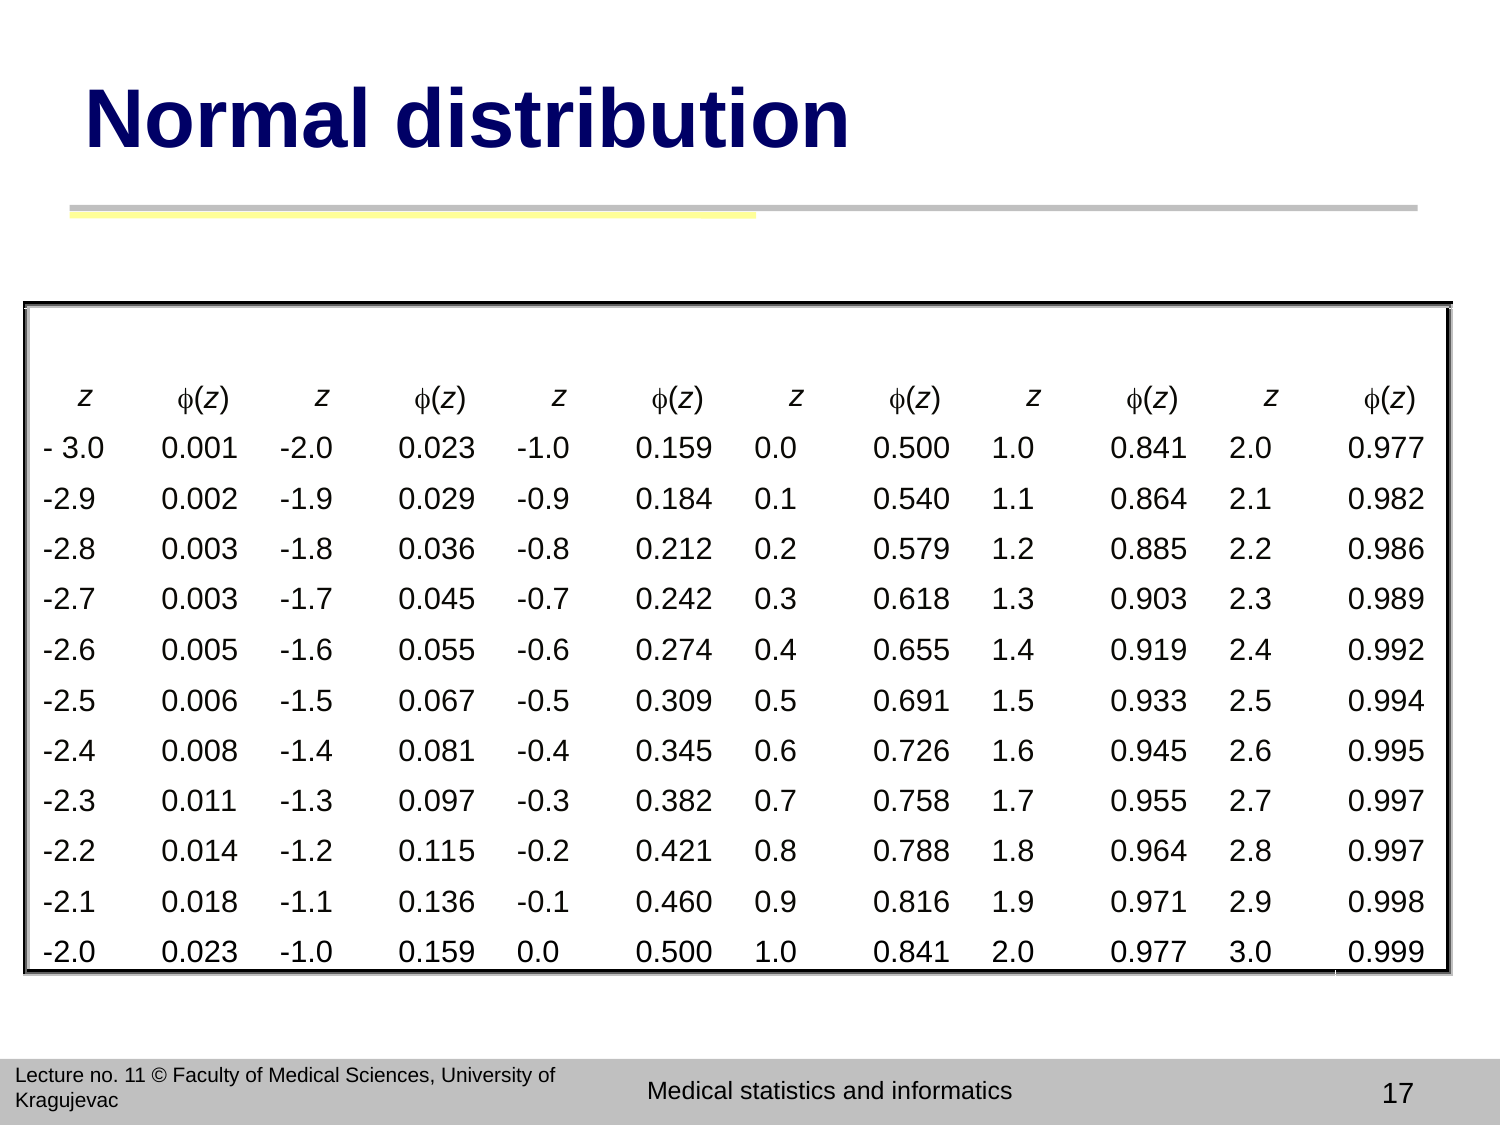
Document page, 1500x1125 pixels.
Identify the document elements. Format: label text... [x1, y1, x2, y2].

title Normal distribution [69, 19, 1426, 208]
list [16, 301, 1458, 1031]
slide_number 17 [1163, 1066, 1430, 1125]
footer Medical statistics and informatics [512, 1066, 1149, 1125]
slide_number Lecture no. 11 © Faculty of Medical Sciences, University of Kragujevac [0, 1053, 612, 1108]
